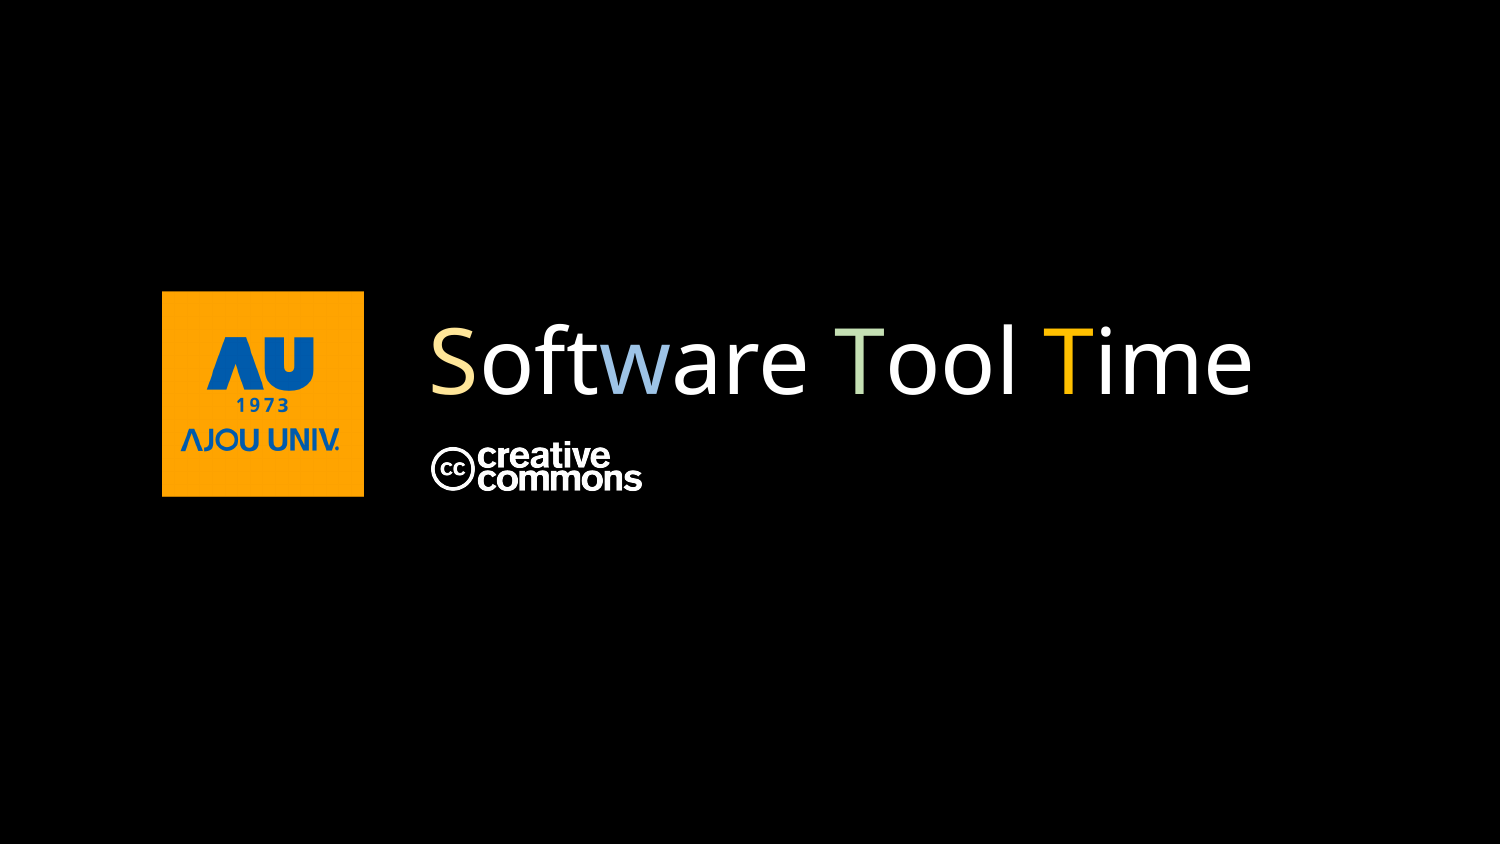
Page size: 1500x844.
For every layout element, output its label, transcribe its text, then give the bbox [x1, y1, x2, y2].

text_box Software Tool Time [414, 295, 1338, 421]
picture [162, 291, 364, 497]
picture [430, 440, 643, 492]
